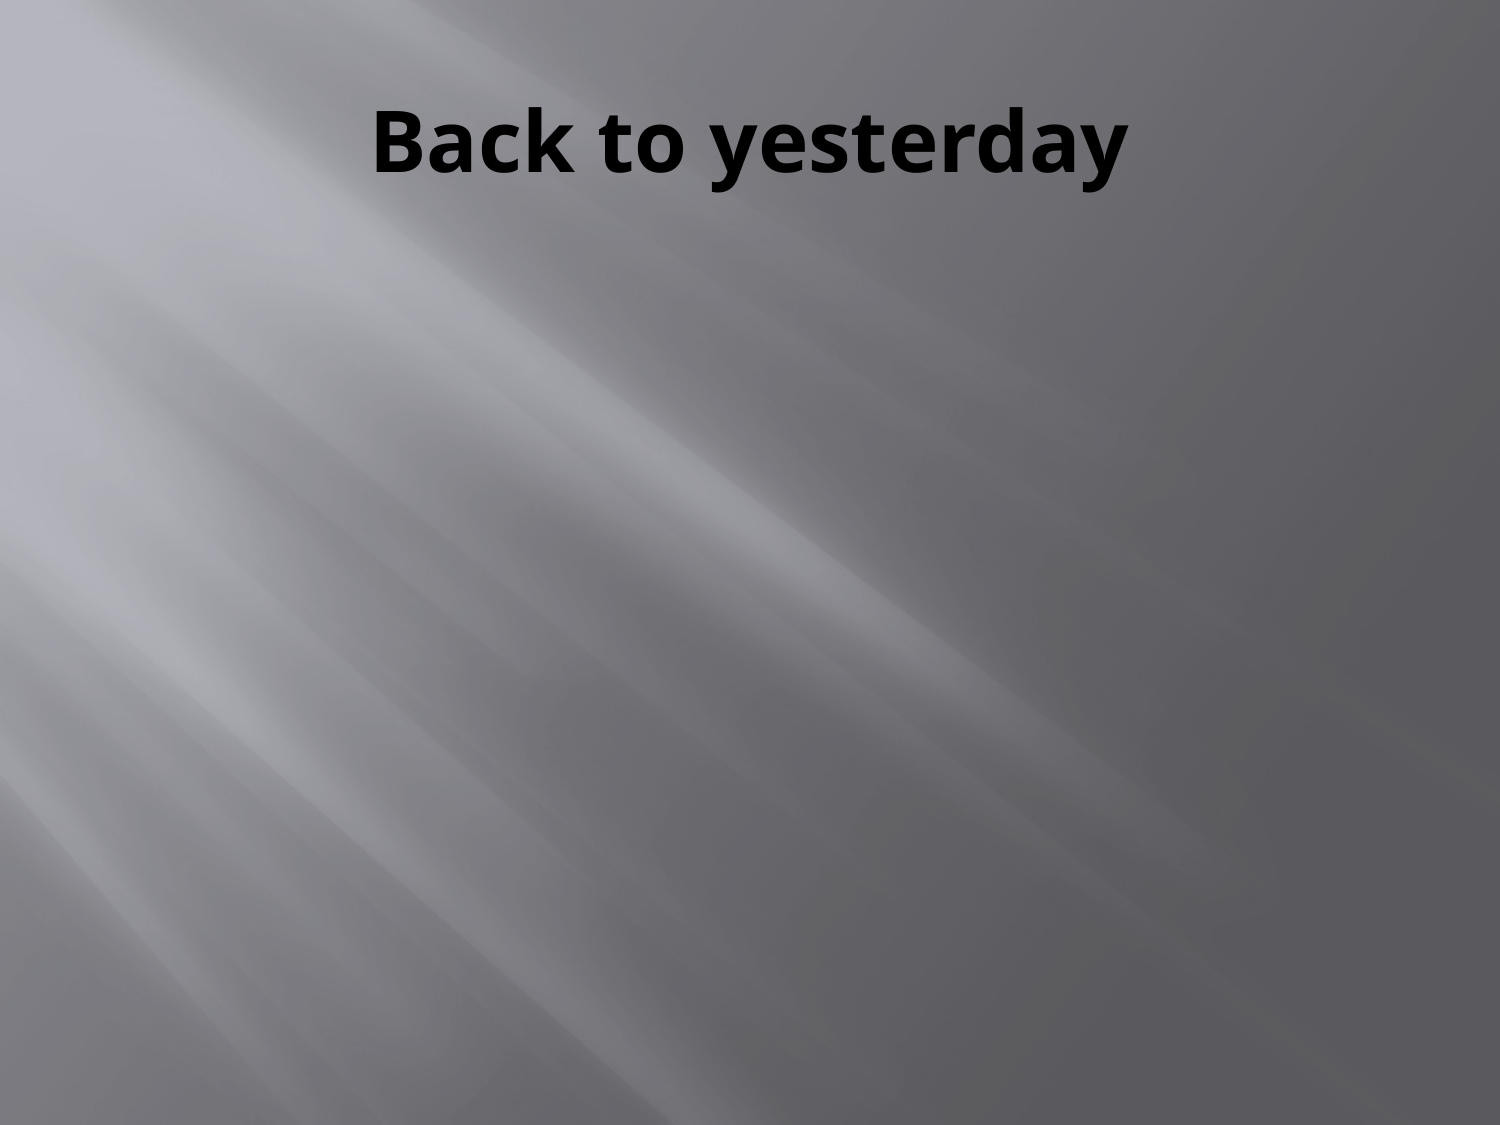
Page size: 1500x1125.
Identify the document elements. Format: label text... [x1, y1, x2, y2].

title Back to yesterday [75, 45, 1425, 233]
